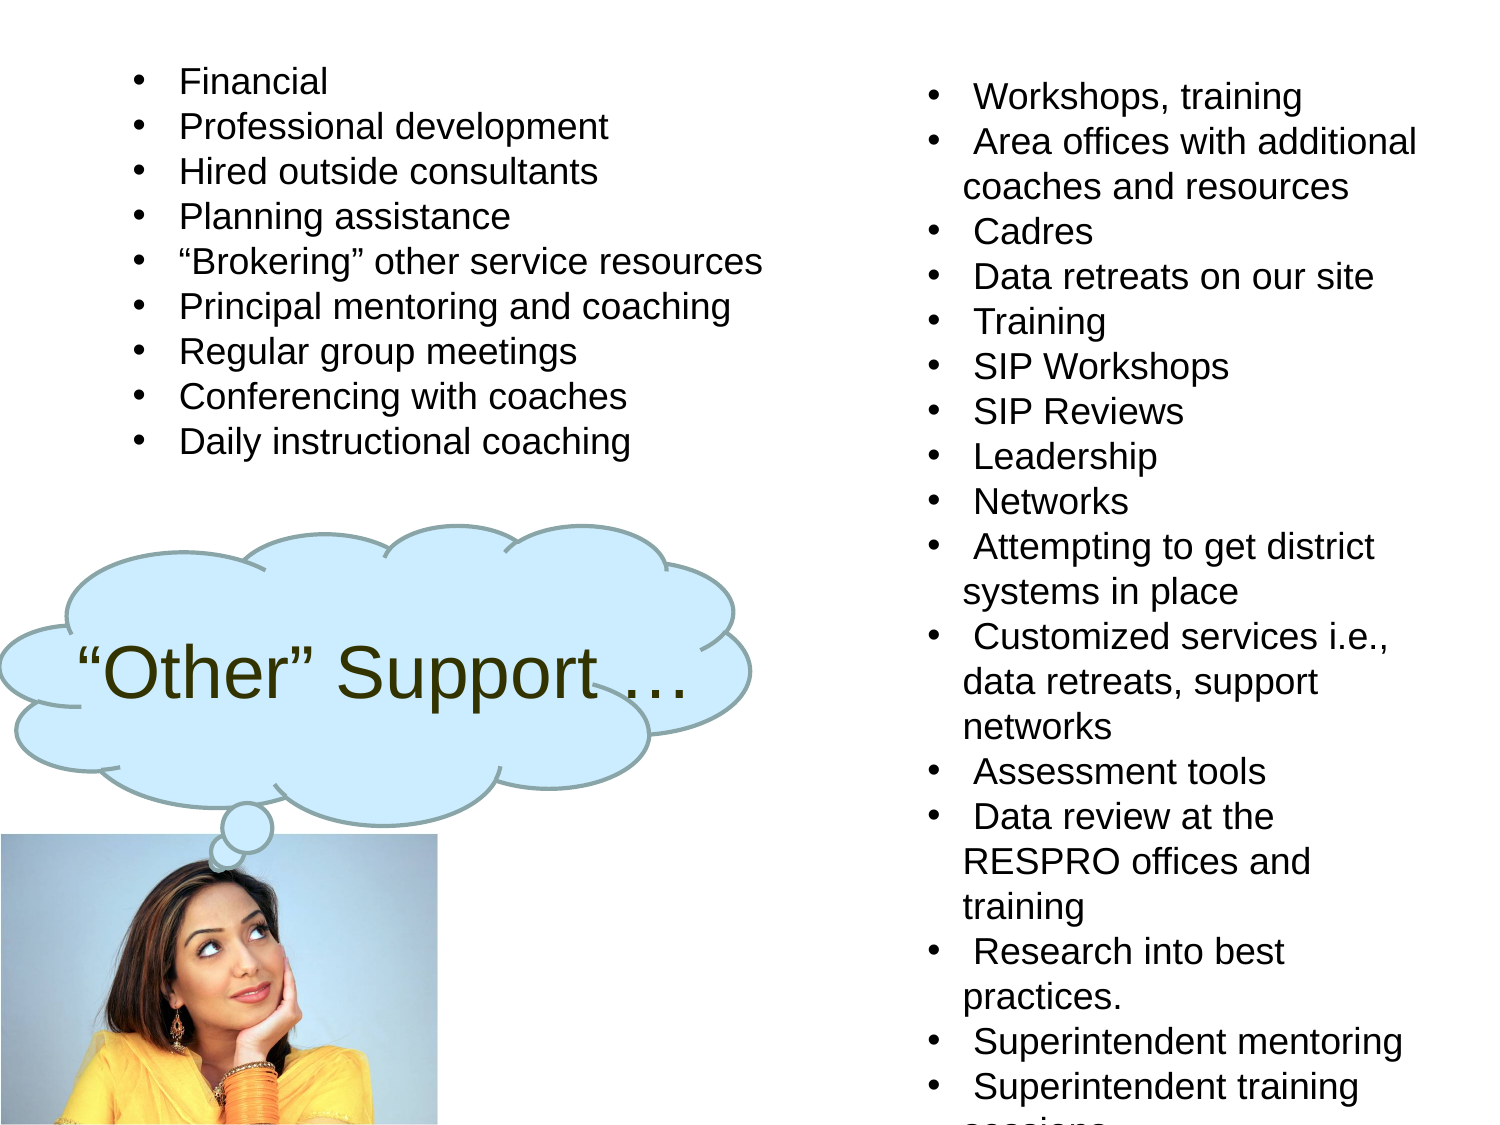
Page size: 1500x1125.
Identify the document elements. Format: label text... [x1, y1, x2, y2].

text_box [91, 523, 706, 574]
title “Other” Support … [62, 574, 813, 763]
text_box Financial Professional development Hired outside consultants Planning assistance “Brokering” other service resources Principal mentoring and coaching Regular group meetings Conferencing with coaches Daily instructional coaching [117, 49, 778, 470]
text_box [0, 623, 638, 831]
text_box Workshops, training Area offices with additional coaches and resources Cadres Data retreats on our site Training SIP Workshops SIP Reviews Leadership Networks Attempting to get district systems in place Customized services i.e., data retreats, support networks Assessment tools Data review at the RESPRO offices and training Research into best practices. Superintendent mentoring Superintendent training sessions [912, 64, 1450, 1125]
picture [0, 833, 438, 1125]
